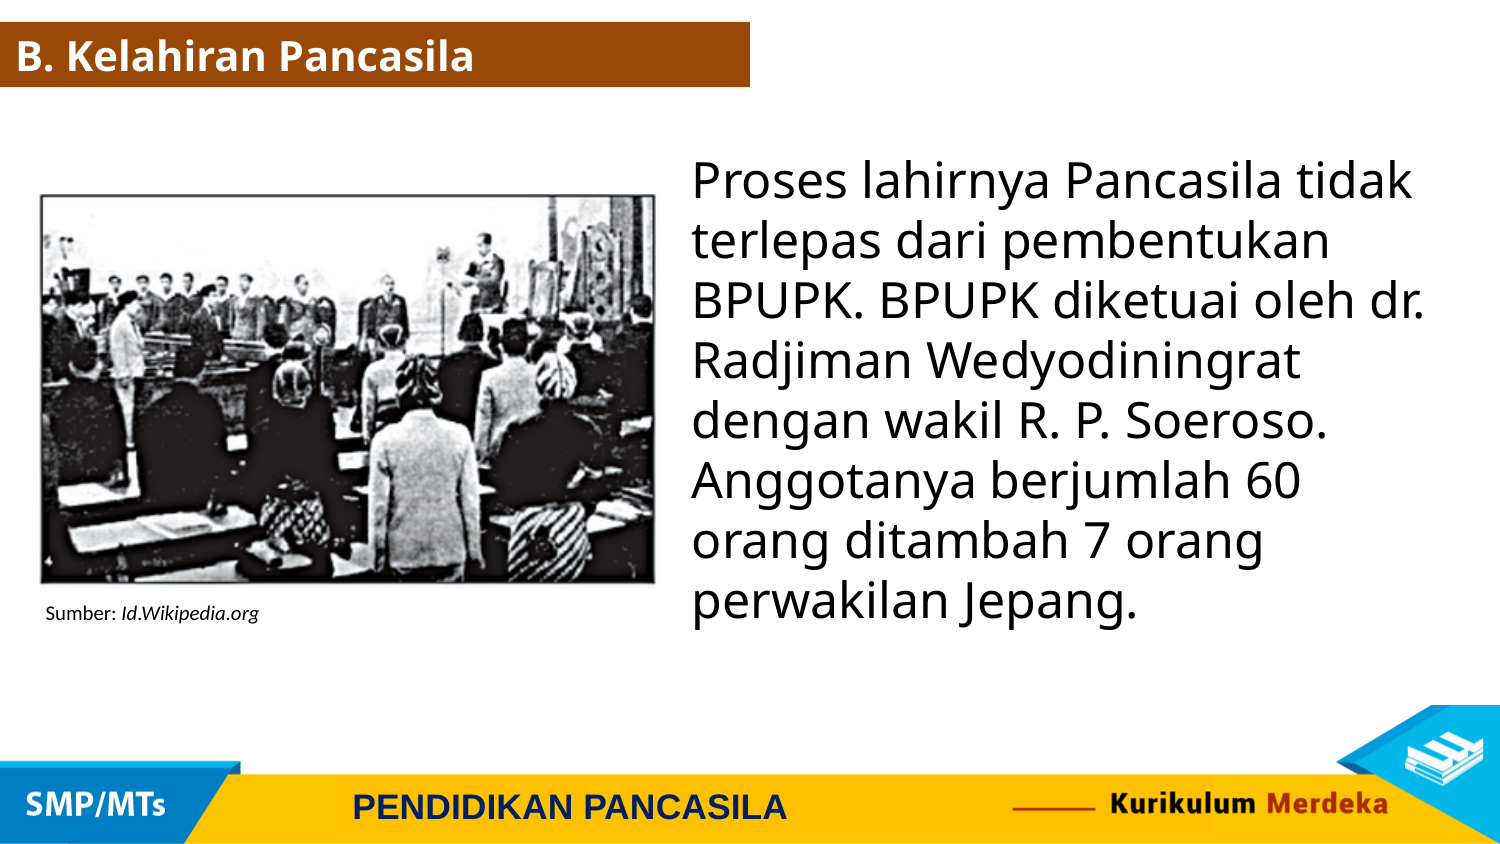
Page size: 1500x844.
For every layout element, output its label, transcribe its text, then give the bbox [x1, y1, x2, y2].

text_box Sumber: Id.Wikipedia.org [30, 592, 281, 633]
text_box Proses lahirnya Pancasila tidak terlepas dari pembentukan BPUPK. BPUPK diketuai oleh dr. Radjiman Wedyodiningrat dengan wakil R. P. Soeroso. Anggotanya berjumlah 60 orang ditambah 7 orang perwakilan Jepang. [677, 141, 1467, 637]
text_box B. Kelahiran Pancasila [0, 20, 752, 89]
picture [36, 193, 659, 590]
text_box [0, 705, 1500, 844]
